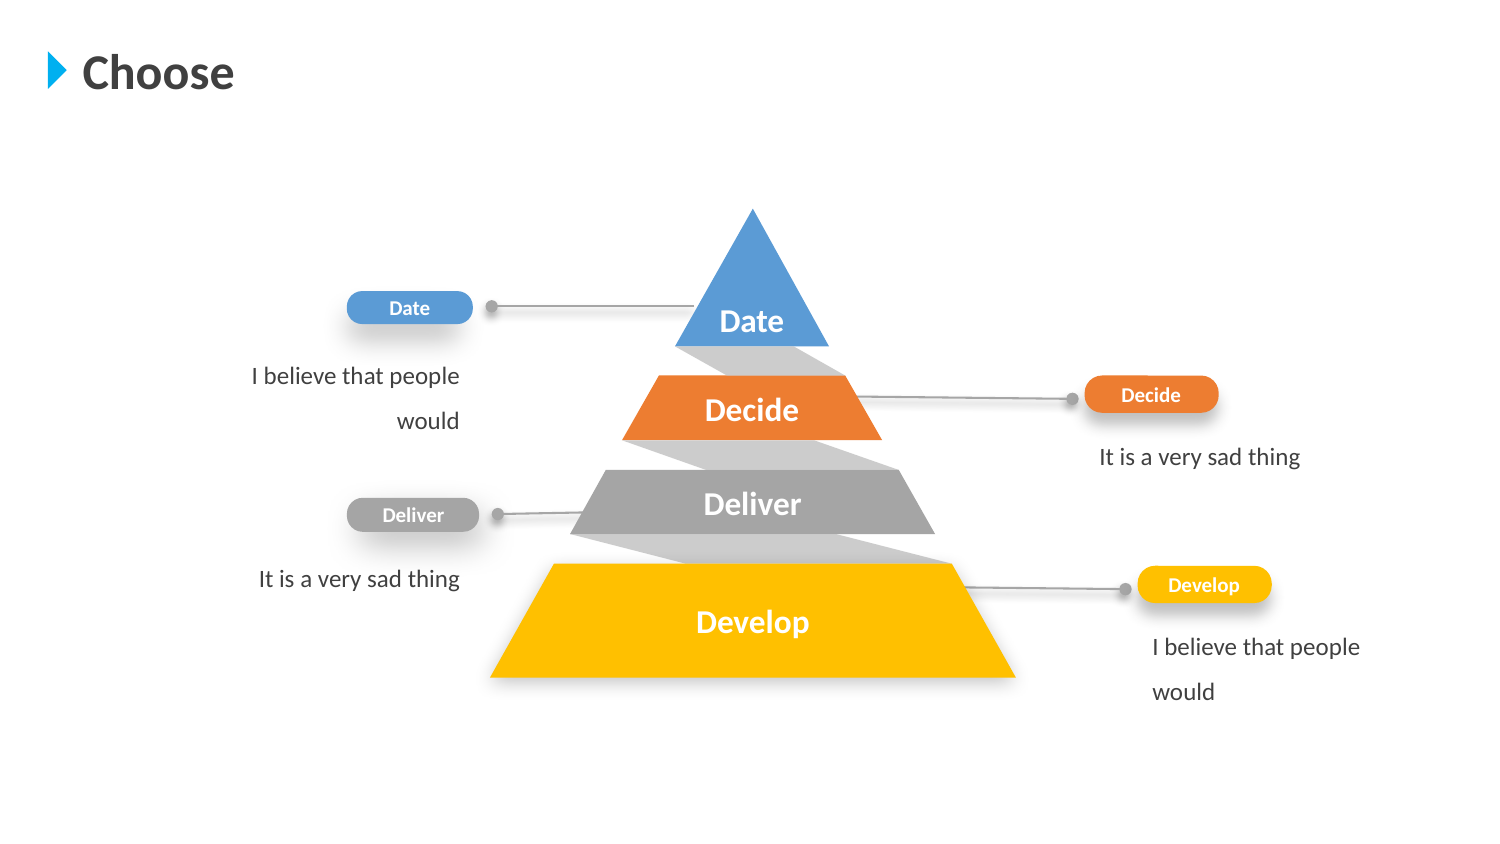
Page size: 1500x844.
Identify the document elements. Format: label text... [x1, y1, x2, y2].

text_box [206, 286, 694, 439]
text_box [694, 346, 841, 376]
text_box Deliver [592, 469, 936, 535]
text_box [621, 440, 829, 470]
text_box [882, 563, 1406, 710]
text_box Develop [489, 563, 882, 678]
text_box Date [694, 208, 830, 347]
text_box Decide [622, 375, 829, 441]
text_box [212, 493, 701, 597]
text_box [829, 373, 1353, 474]
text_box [48, 32, 251, 108]
text_box [701, 534, 930, 558]
